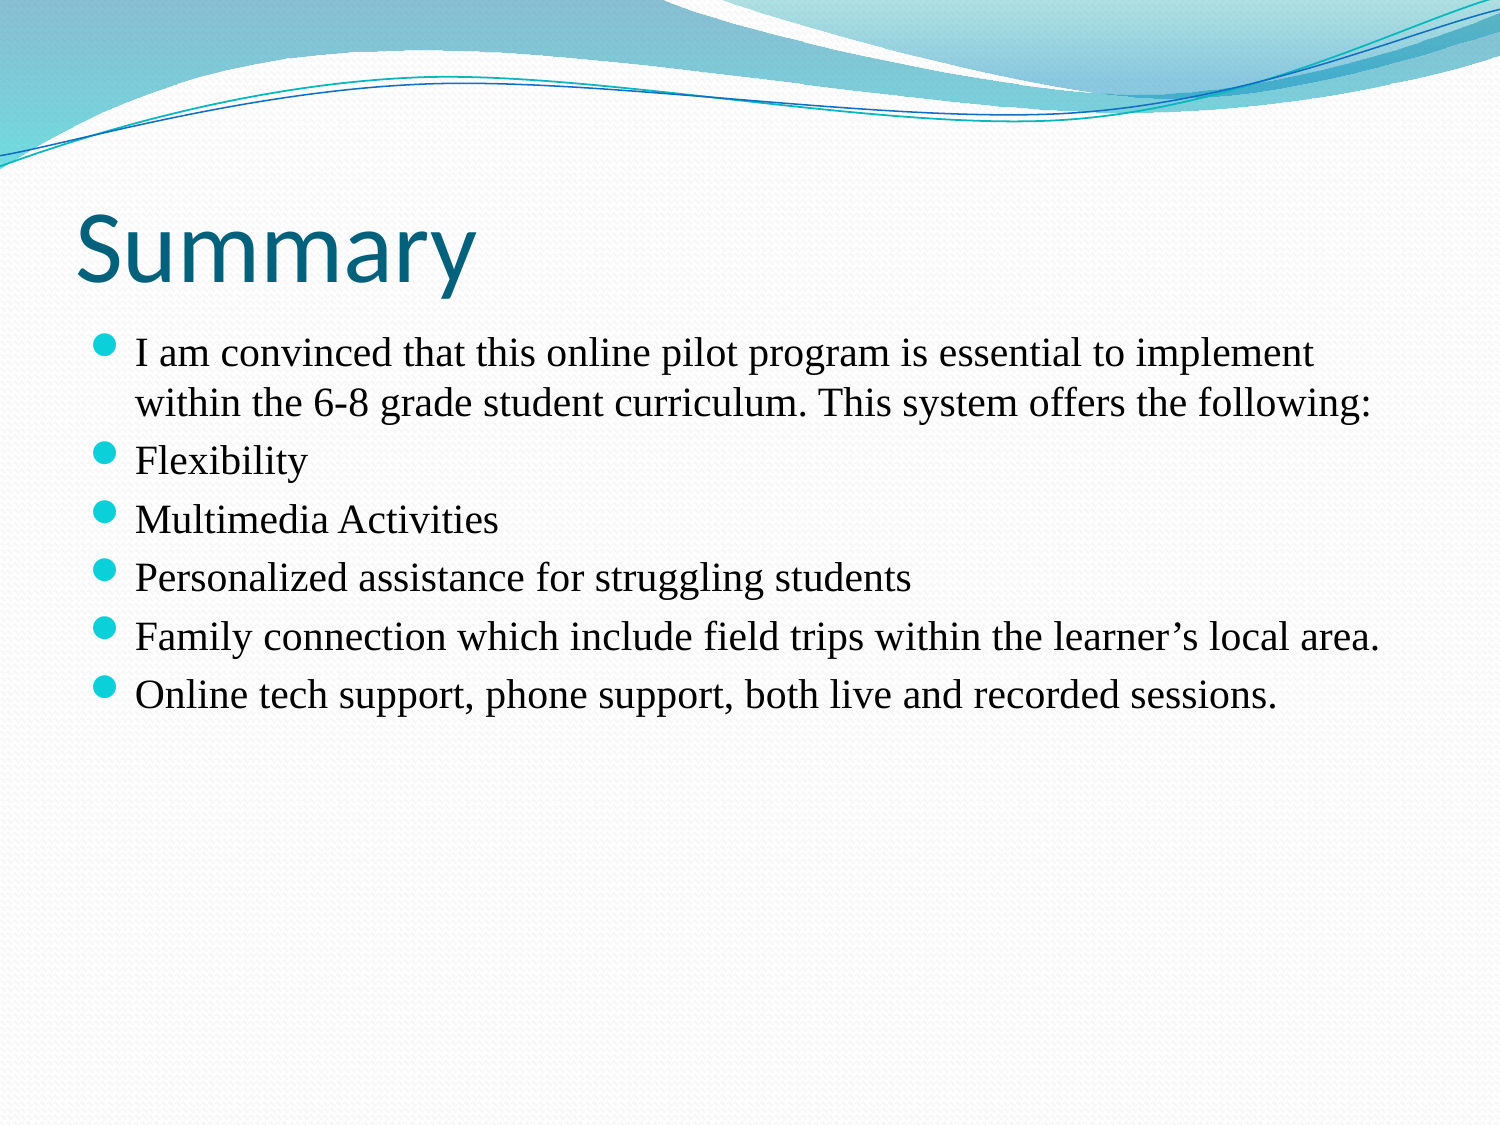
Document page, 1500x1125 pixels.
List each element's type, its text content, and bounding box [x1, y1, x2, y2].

title Summary [75, 115, 1425, 303]
list I am convinced that this online pilot program is essential to implement within the 6-8 grade student curriculum. This system offers the following: Flexibility Multimedia Activities Personalized assistance for struggling students Family connection which include field trips within the learner’s local area. Online tech support, phone support, both live and recorded sessions. [75, 317, 1425, 1038]
